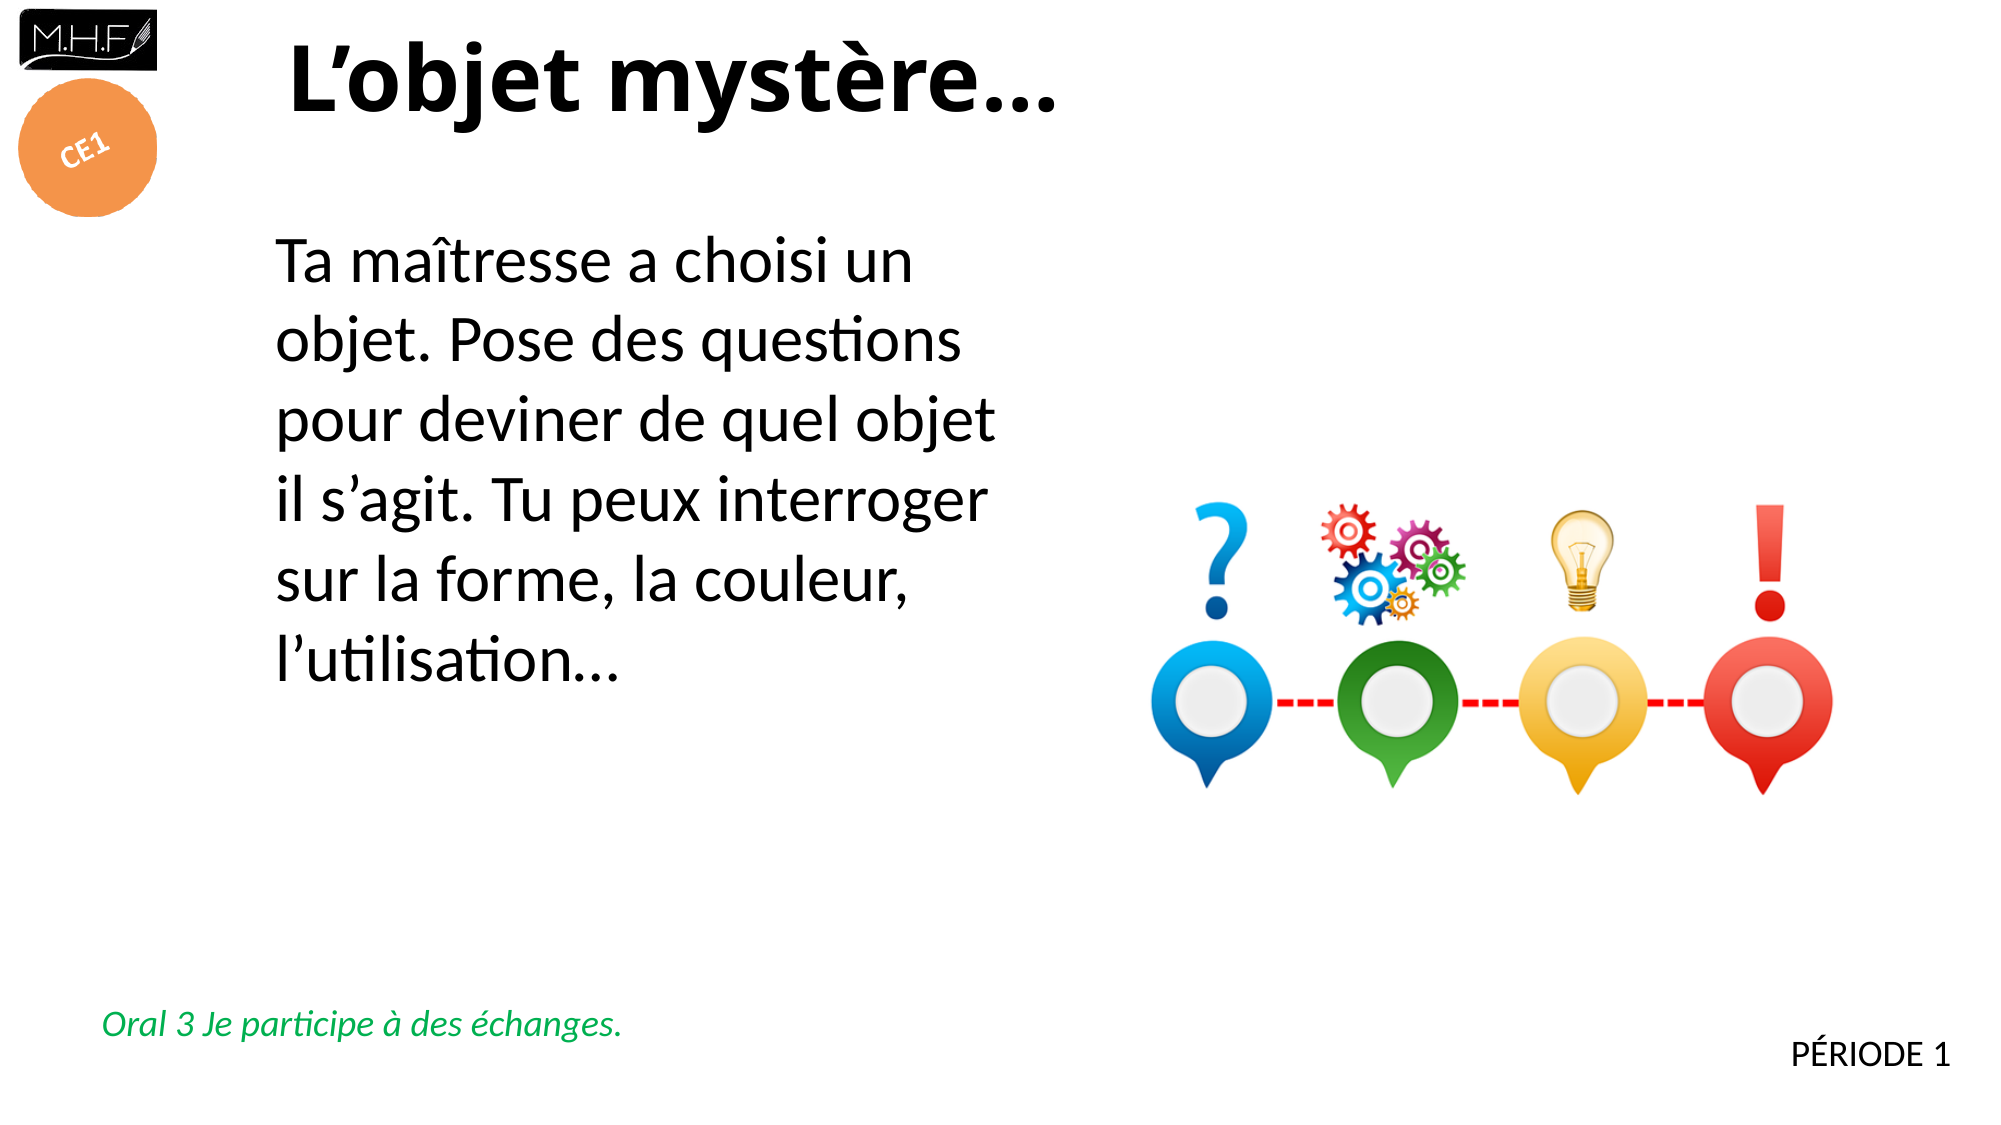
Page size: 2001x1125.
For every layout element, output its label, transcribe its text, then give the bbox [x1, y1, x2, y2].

title L’objet mystère… [271, 7, 1818, 156]
text_box Ta maîtresse a choisi un objet. Pose des questions pour deviner de quel objet il s’agit. Tu peux interroger sur la forme, la couleur, l’utilisation… [260, 207, 1051, 703]
text_box Oral 3 Je participe à des échanges. [86, 991, 1088, 1052]
text_box PÉRIODE 1 [1362, 1021, 1967, 1082]
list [1058, 367, 1914, 939]
picture [16, 7, 157, 74]
picture [18, 78, 157, 218]
